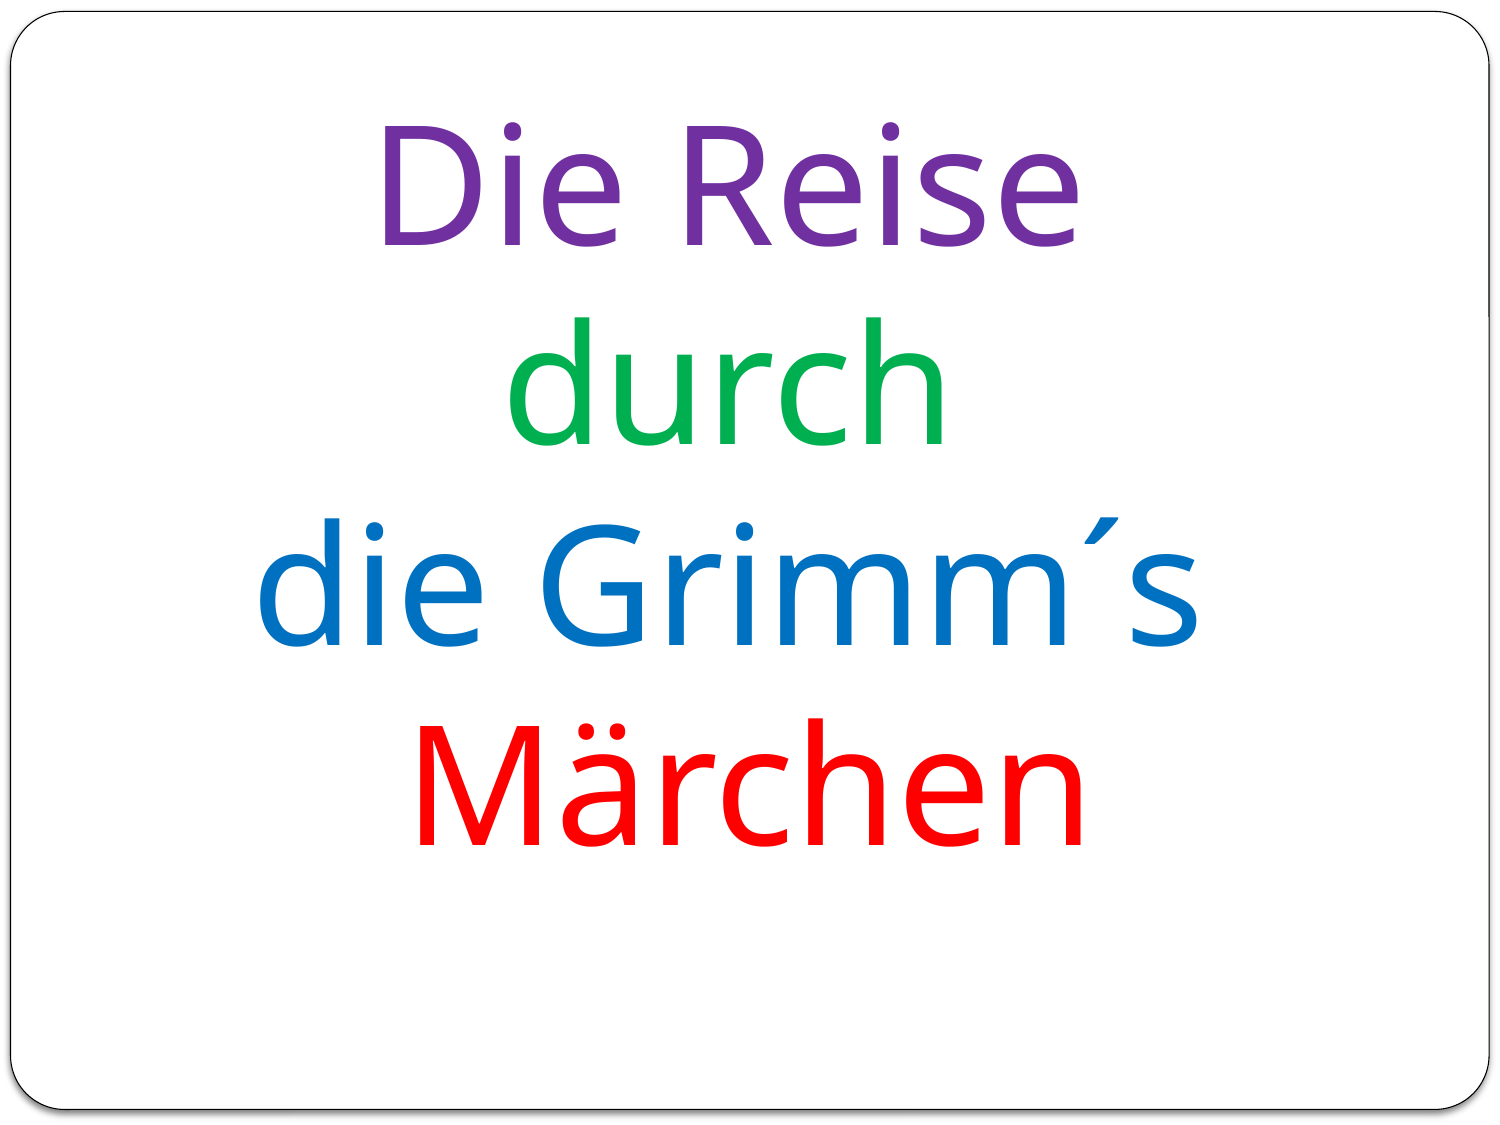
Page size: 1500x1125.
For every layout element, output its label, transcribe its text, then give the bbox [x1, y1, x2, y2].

title Die Reise durch die Grimm´s Märchen [75, 45, 1425, 894]
